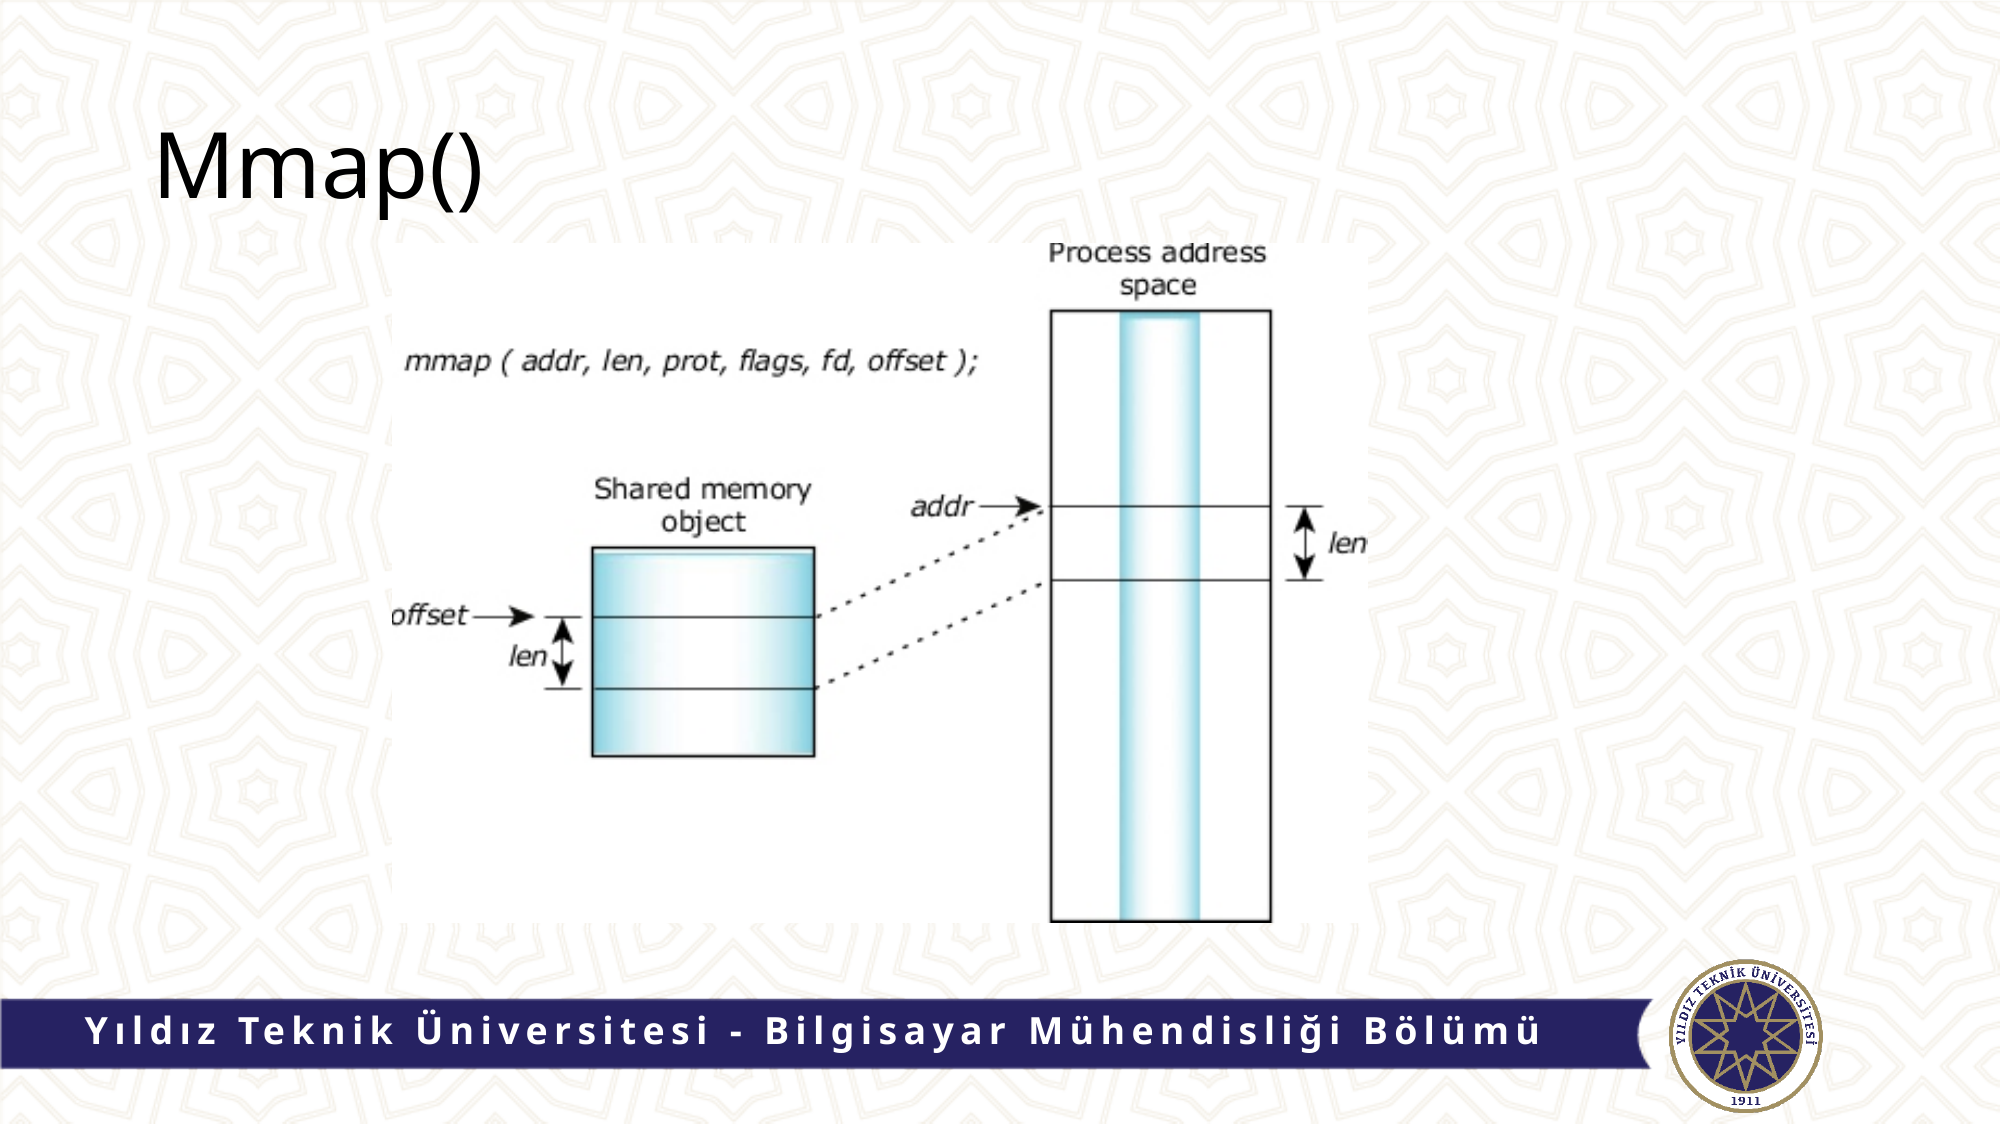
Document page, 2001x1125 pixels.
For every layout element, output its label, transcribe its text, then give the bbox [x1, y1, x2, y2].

picture [0, 0, 2000, 1125]
footer Yıldız Teknik Üniversitesi - Bilgisayar Mühendisliği Bölümü [0, 997, 1628, 1069]
title Mmap() [137, 59, 1863, 278]
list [392, 243, 1368, 923]
